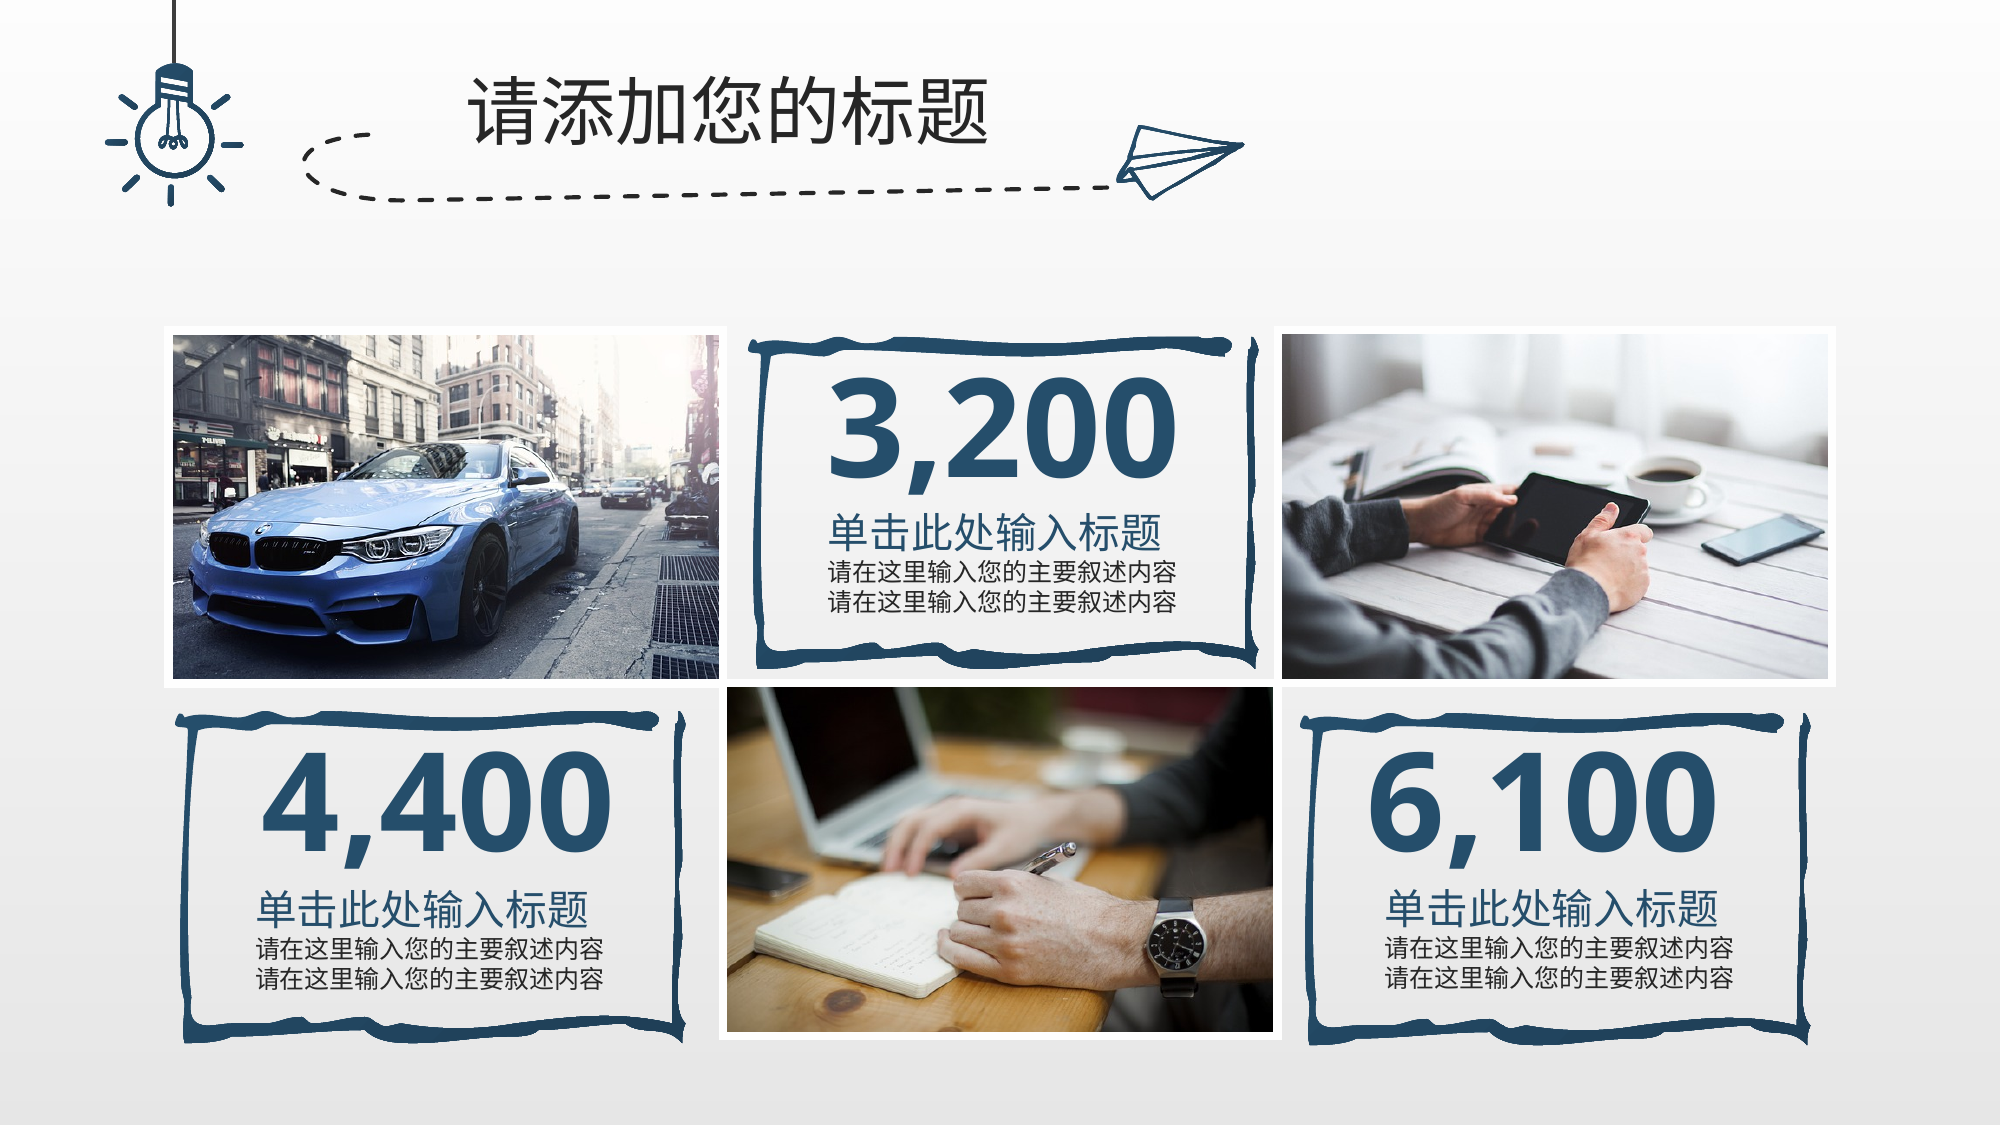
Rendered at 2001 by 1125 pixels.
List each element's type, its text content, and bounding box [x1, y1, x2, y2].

text_box [722, 682, 1279, 1037]
text_box [167, 330, 724, 684]
text_box [1116, 125, 1245, 201]
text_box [747, 330, 1259, 707]
text_box [302, 133, 1116, 202]
text_box 请添加您的标题 [332, 57, 1123, 162]
text_box [1277, 329, 1833, 684]
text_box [1299, 706, 1811, 1083]
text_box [104, 0, 244, 207]
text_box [174, 704, 686, 1084]
